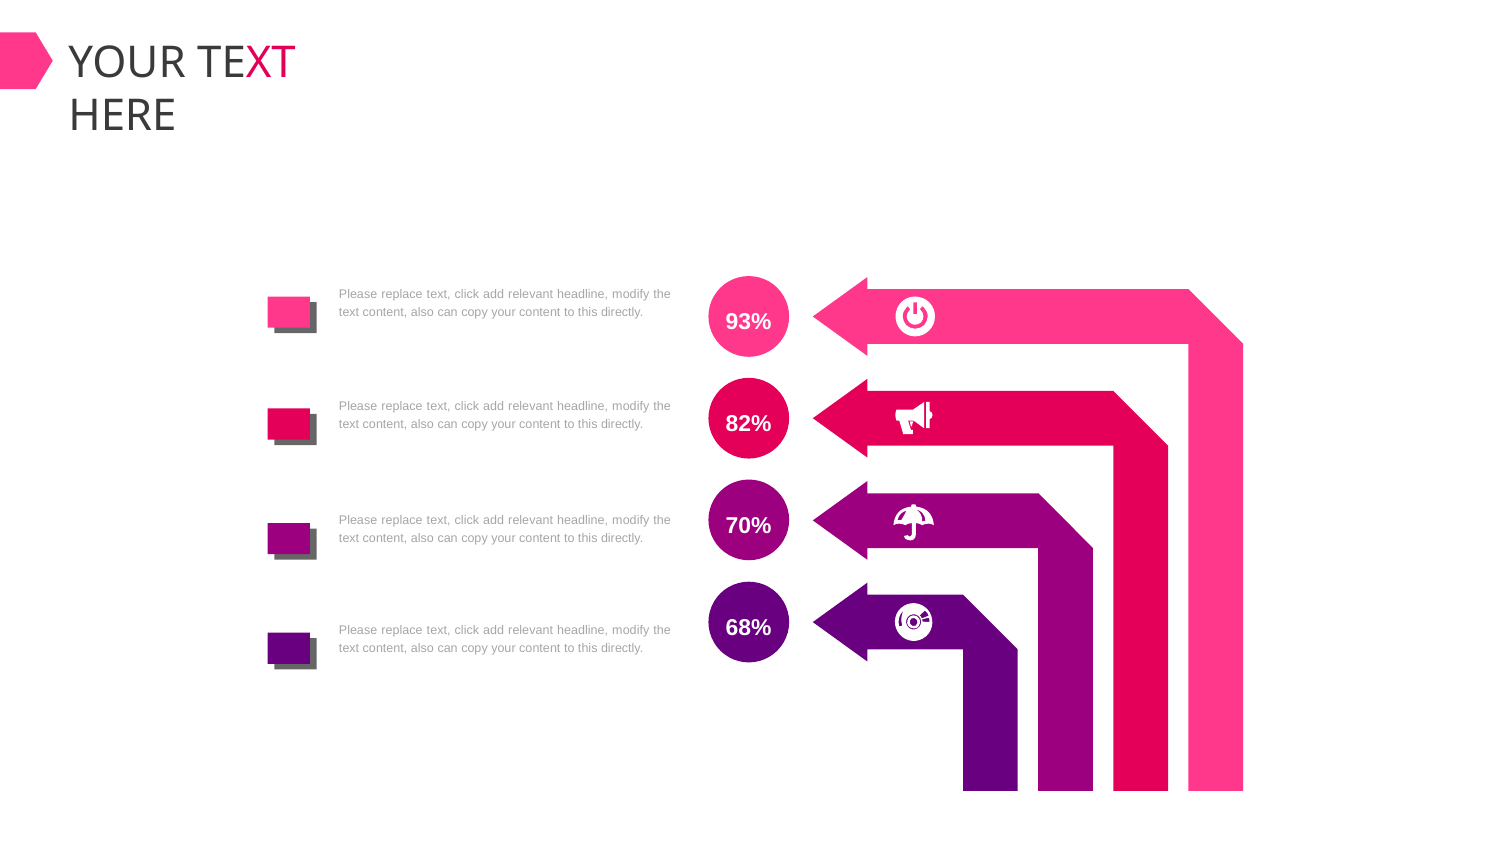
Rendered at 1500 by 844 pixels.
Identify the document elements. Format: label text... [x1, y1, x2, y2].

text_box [267, 522, 317, 560]
text_box YOUR TEXT HERE [57, 28, 389, 145]
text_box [708, 276, 790, 357]
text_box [267, 632, 317, 670]
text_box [267, 296, 317, 334]
text_box Please replace text, click add relevant headline, modify the text content, also can copy your content to this directly. [328, 613, 682, 661]
text_box Please replace text, click add relevant headline, modify the text content, also can copy your content to this directly. [328, 389, 682, 436]
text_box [812, 276, 1244, 791]
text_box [812, 582, 1018, 791]
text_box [267, 408, 317, 446]
text_box Please replace text, click add relevant headline, modify the text content, also can copy your content to this directly. [328, 504, 682, 551]
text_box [708, 377, 790, 459]
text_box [708, 581, 790, 663]
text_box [708, 479, 790, 561]
text_box Please replace text, click add relevant headline, modify the text content, also can copy your content to this directly. [328, 277, 682, 325]
